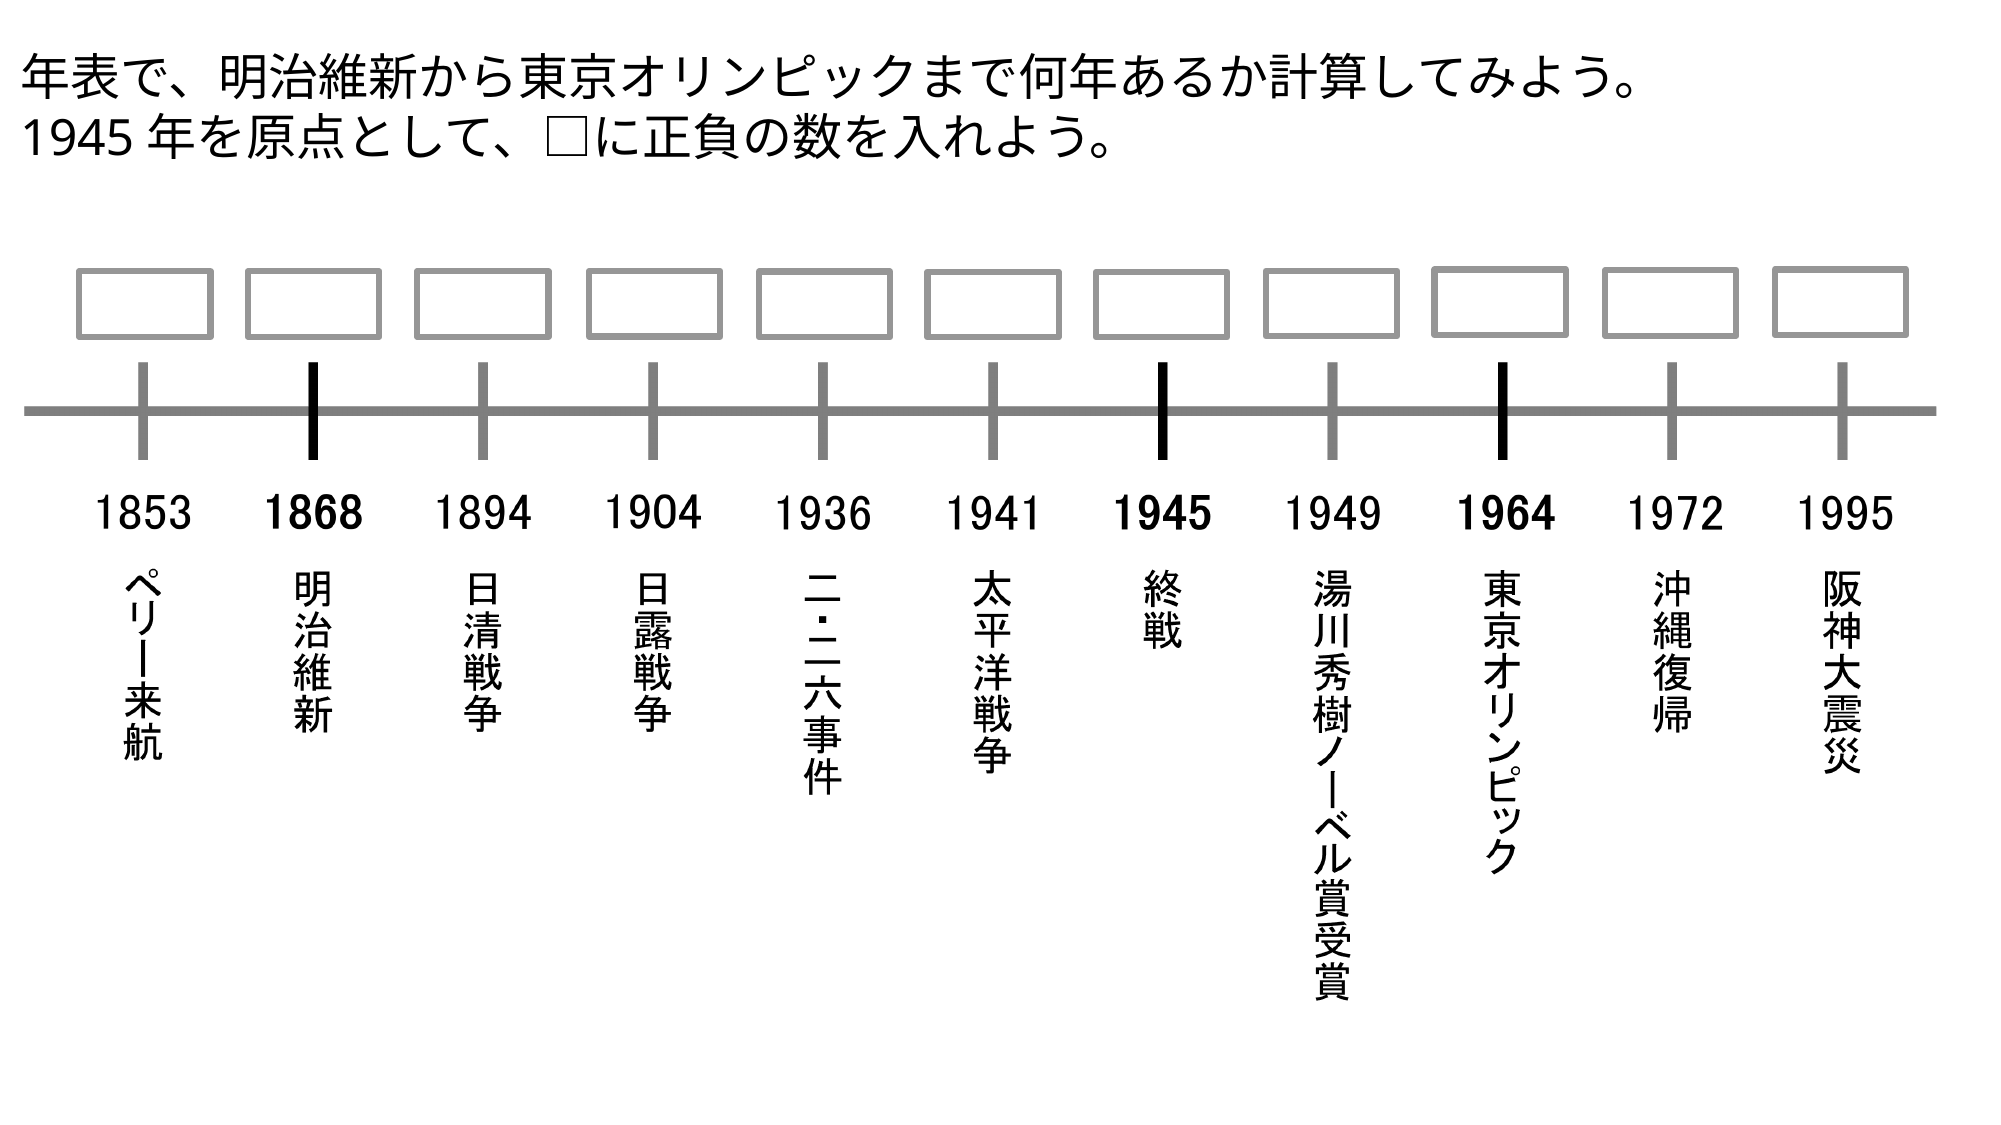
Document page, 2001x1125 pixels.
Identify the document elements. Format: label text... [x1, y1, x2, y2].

text_box [417, 271, 549, 337]
text_box [589, 271, 721, 337]
picture [24, 362, 1949, 1089]
text_box 年表で、明治維新から東京オリンピックまで何年あるか計算してみよう。 1945年を原点として、□に正負の数を入れよう。 [5, 37, 1679, 173]
text_box [1605, 270, 1737, 336]
text_box [79, 271, 211, 337]
text_box [758, 271, 891, 338]
text_box [927, 271, 1059, 338]
text_box [247, 271, 380, 337]
text_box [1265, 270, 1398, 337]
text_box [1096, 271, 1228, 338]
text_box [1774, 269, 1907, 335]
text_box [1434, 269, 1566, 336]
